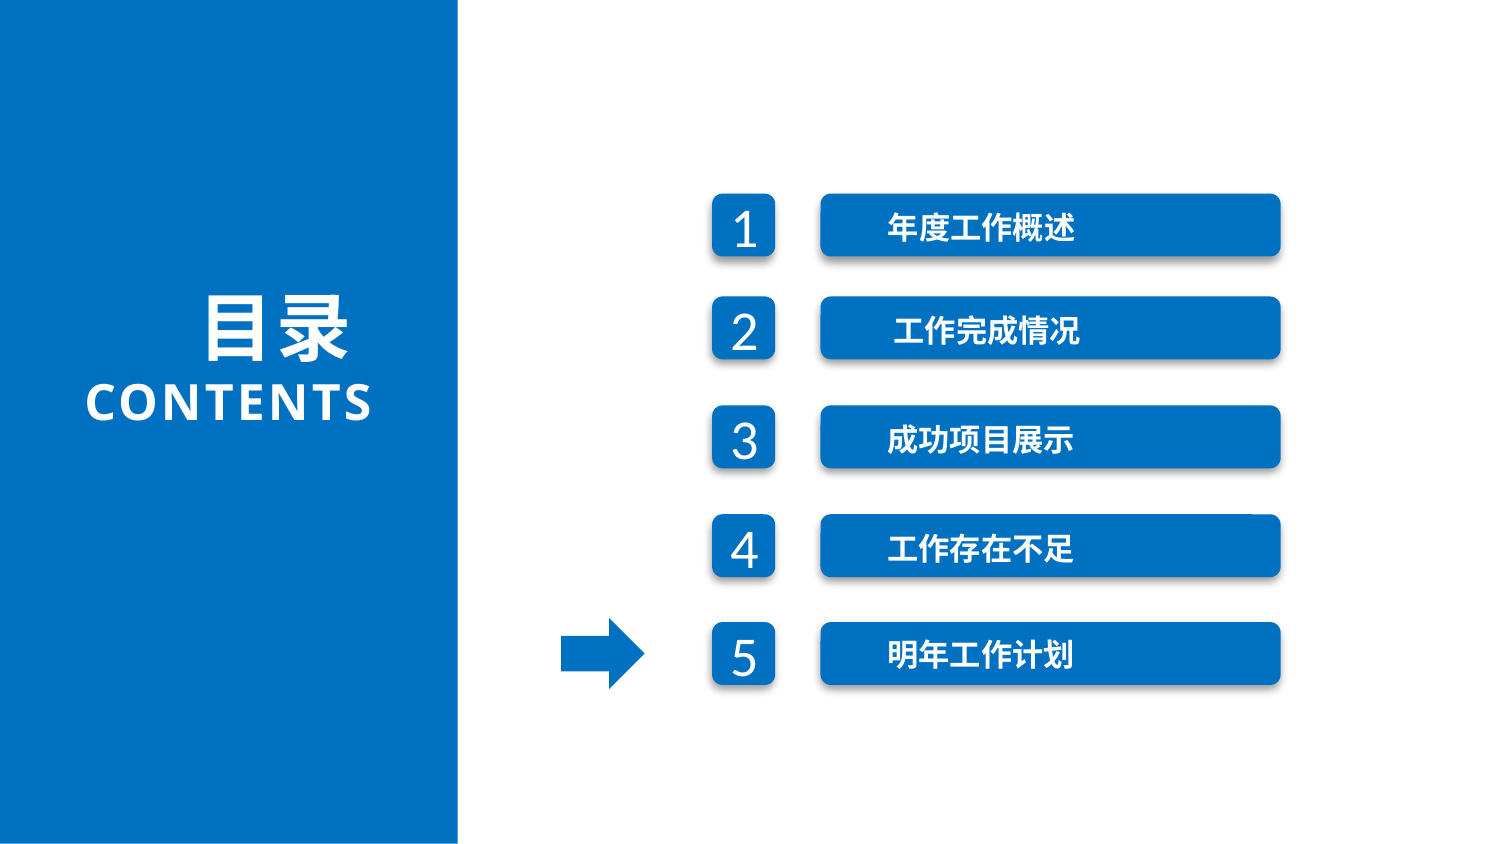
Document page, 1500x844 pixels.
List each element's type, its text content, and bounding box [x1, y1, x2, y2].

text_box 5 [709, 619, 778, 688]
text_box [820, 193, 1281, 257]
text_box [820, 621, 1281, 686]
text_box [820, 296, 1281, 360]
text_box 4 [709, 512, 778, 580]
text_box [0, 0, 460, 844]
text_box 2 [709, 294, 778, 362]
text_box 目录 CONTENTS [41, 272, 387, 438]
text_box 1 [709, 191, 778, 259]
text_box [820, 513, 1281, 578]
text_box 3 [709, 403, 778, 471]
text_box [820, 405, 1281, 469]
text_box [558, 616, 647, 691]
